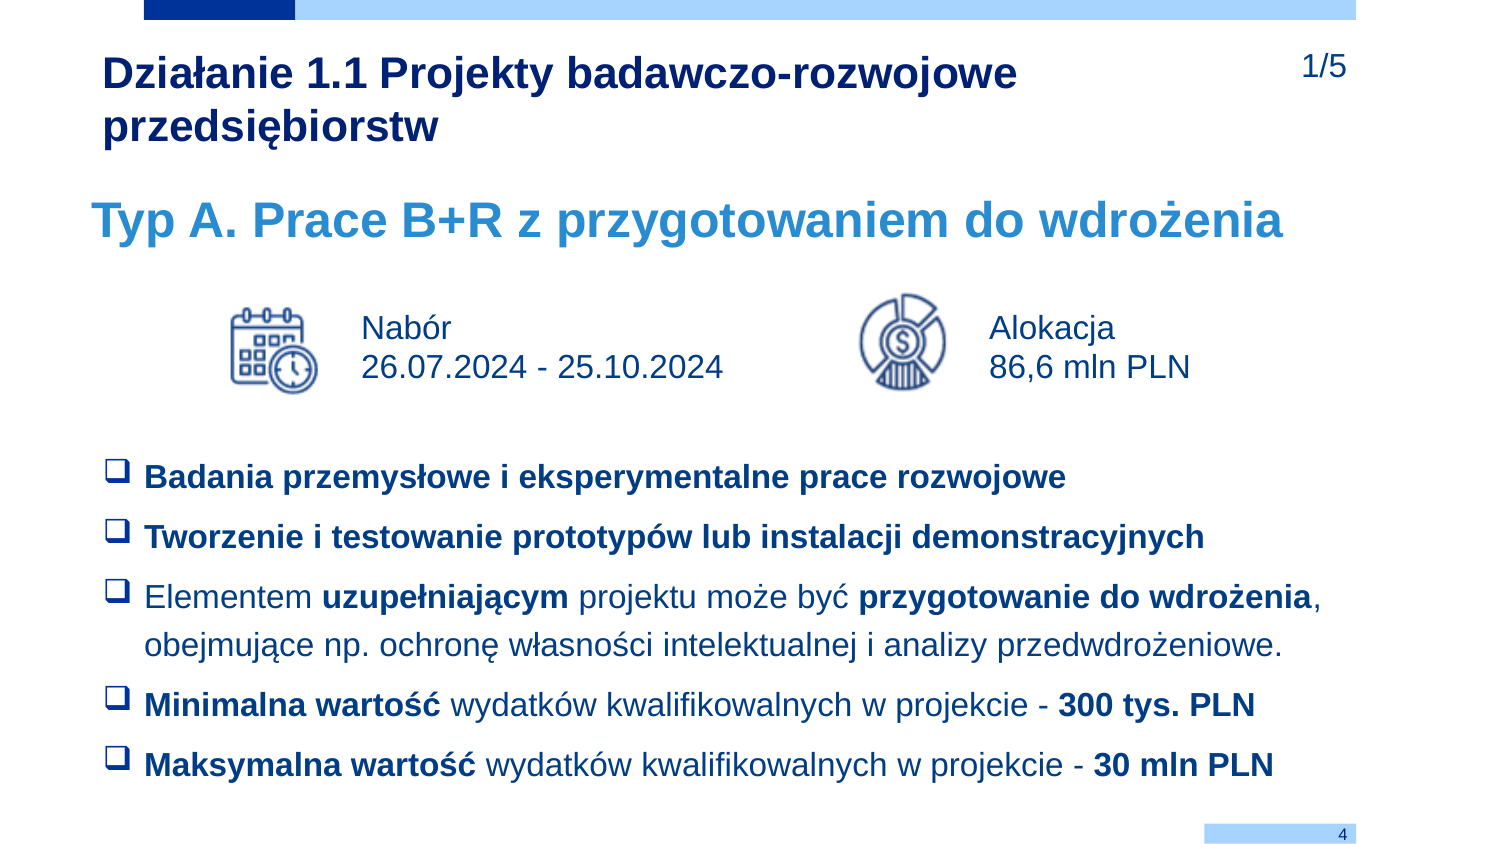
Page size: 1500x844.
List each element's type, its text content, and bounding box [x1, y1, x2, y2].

text_box Typ A. Prace B+R z przygotowaniem do wdrożenia [76, 180, 1451, 255]
title Działanie 1.1 Projekty badawczo-rozwojowe przedsiębiorstw [102, 44, 1237, 152]
picture [844, 286, 958, 407]
list Badania przemysłowe i eksperymentalne prace rozwojowe Tworzenie i testowanie prototypów lub instalacji demonstracyjnych Elementem uzupełniającym projektu może być przygotowanie do wdrożenia, obejmujące np. ochronę własności intelektualnej i analizy przedwdrożeniowe. Minimalna wartość wydatków kwalifikowalnych w projekcie - 300 tys. PLN Maksymalna wartość wydatków kwalifikowalnych w projekcie - 30 mln PLN [102, 447, 1410, 791]
text_box Alokacja 86,6 mln PLN [974, 298, 1237, 393]
picture [202, 292, 335, 412]
text_box 1/5 [1286, 37, 1410, 92]
text_box 4 [1196, 823, 1348, 844]
text_box Nabór 26.07.2024 - 25.10.2024 [346, 298, 764, 393]
